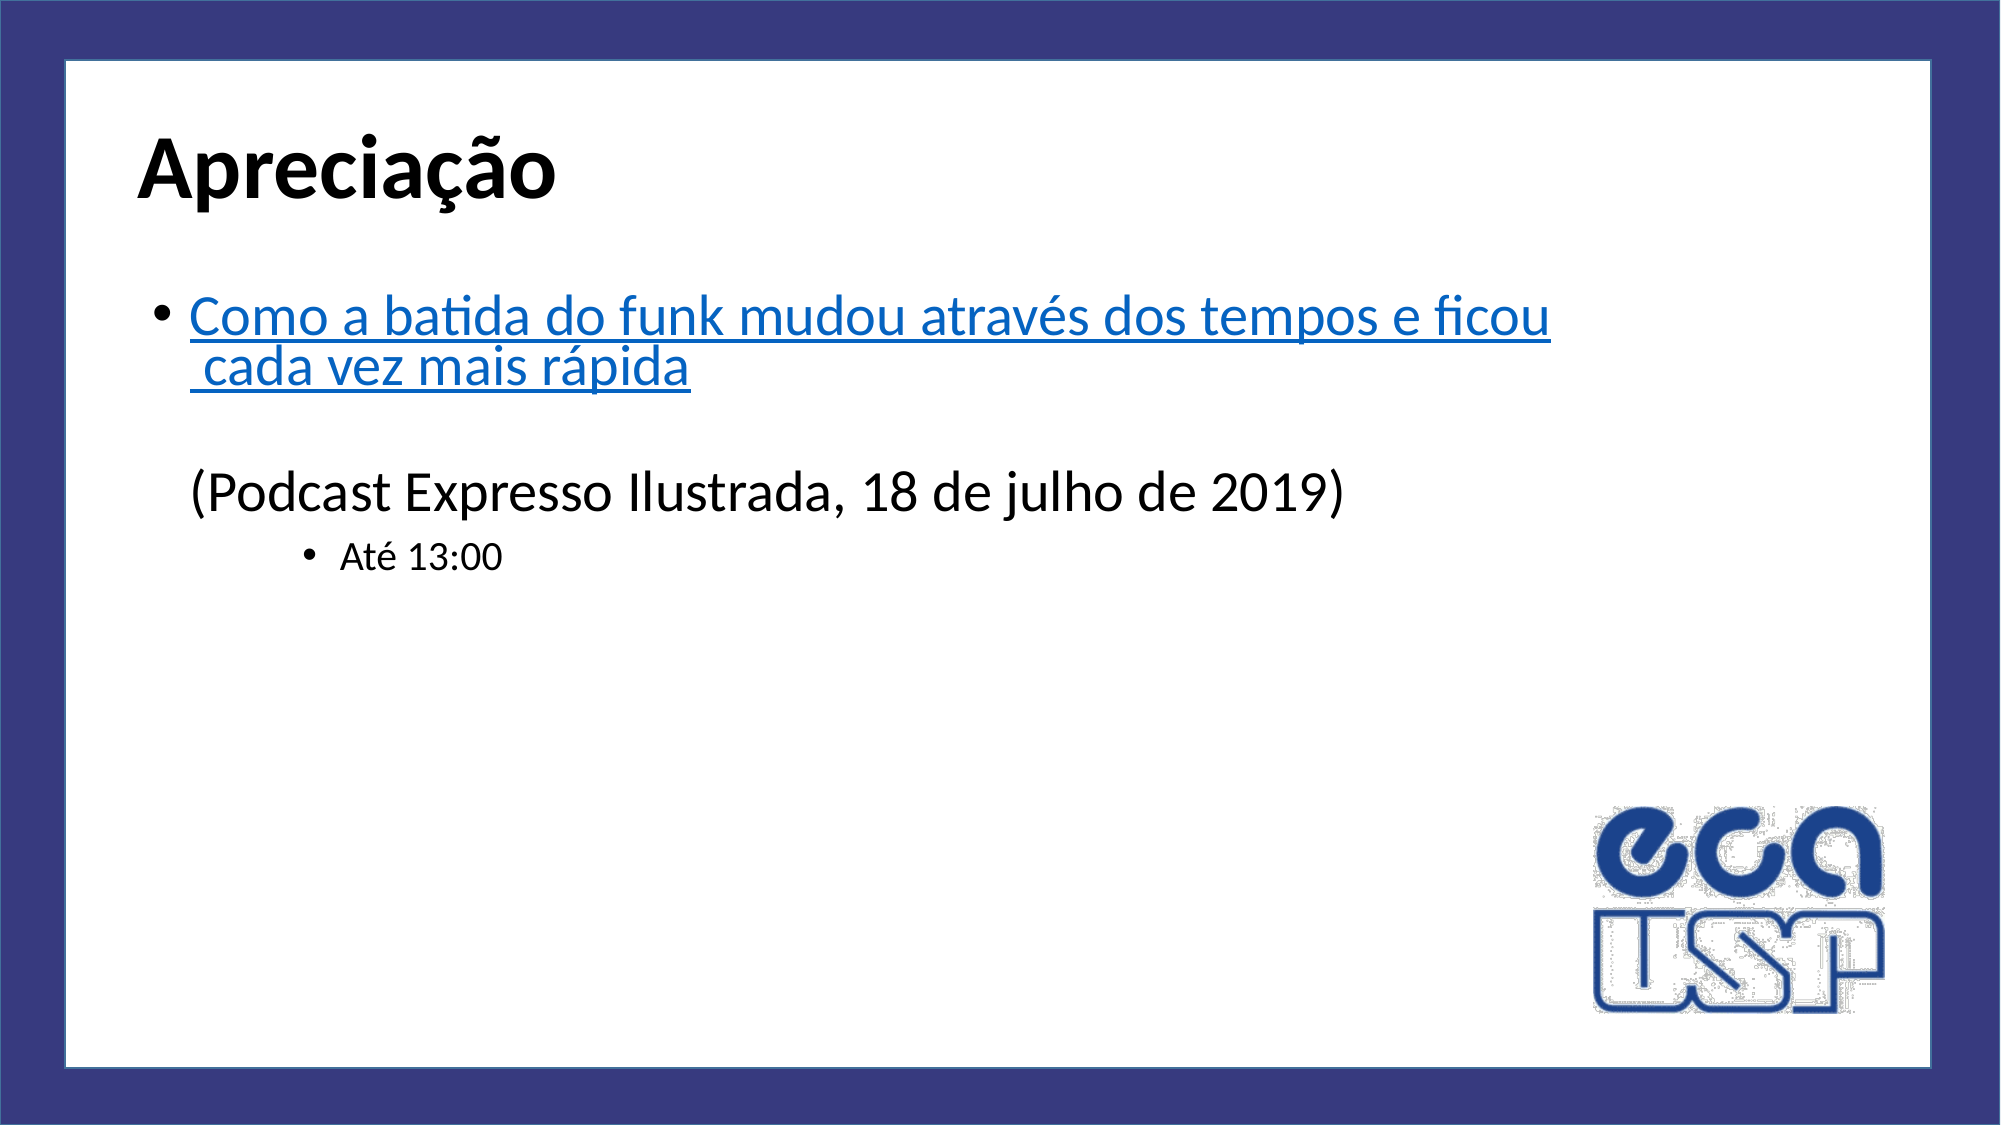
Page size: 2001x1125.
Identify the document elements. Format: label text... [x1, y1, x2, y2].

list Como a batida do funk mudou através dos tempos e ficou cada vez mais rápida (Podcast Expresso Ilustrada, 18 de julho de 2019) Até 13:00 [137, 277, 1574, 1106]
title Apreciação [122, 59, 1959, 278]
picture [1593, 806, 1885, 1014]
